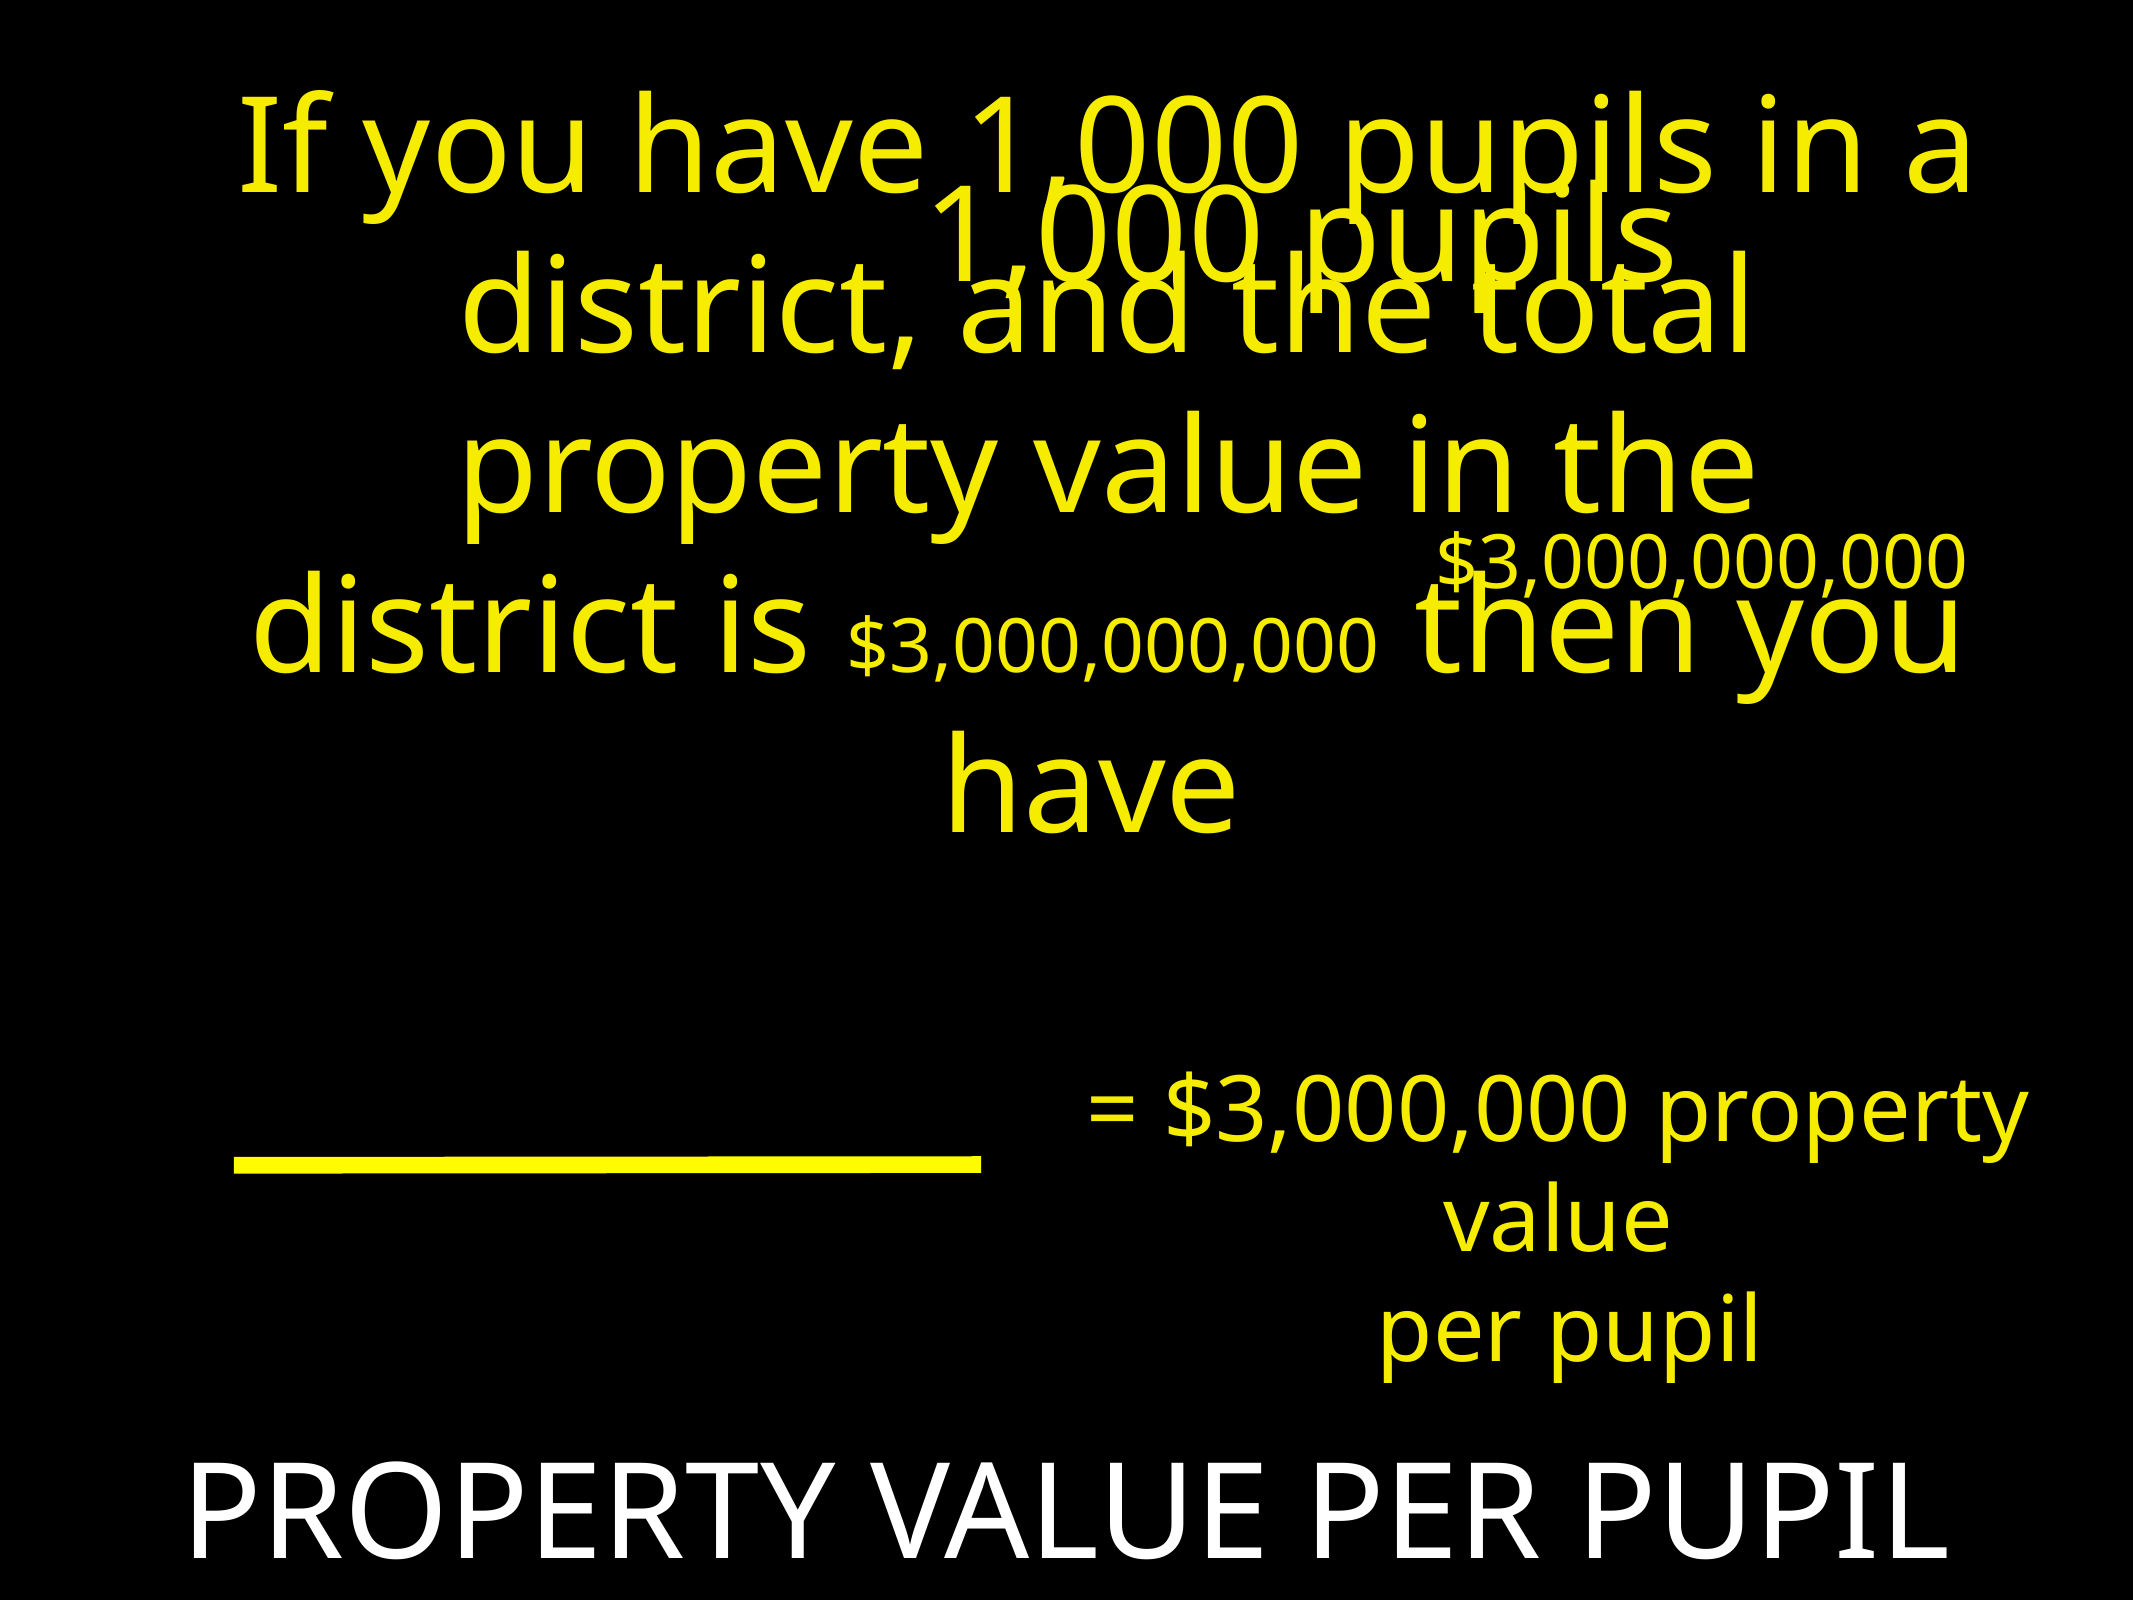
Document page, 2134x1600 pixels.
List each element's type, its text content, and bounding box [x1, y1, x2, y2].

text_box 1,000 pupils [868, 127, 1734, 330]
text_box = $3,000,000 property value per pupil [1002, 1041, 2115, 1388]
title If you have 1,000 pupils in a district, and the total property value in the district is $3,000,000,000 then you have [224, 57, 1993, 861]
text_box $3,000,000,000 [1418, 505, 1986, 612]
text_box PROPERTY VALUE PER PUPIL [172, 1416, 1959, 1594]
